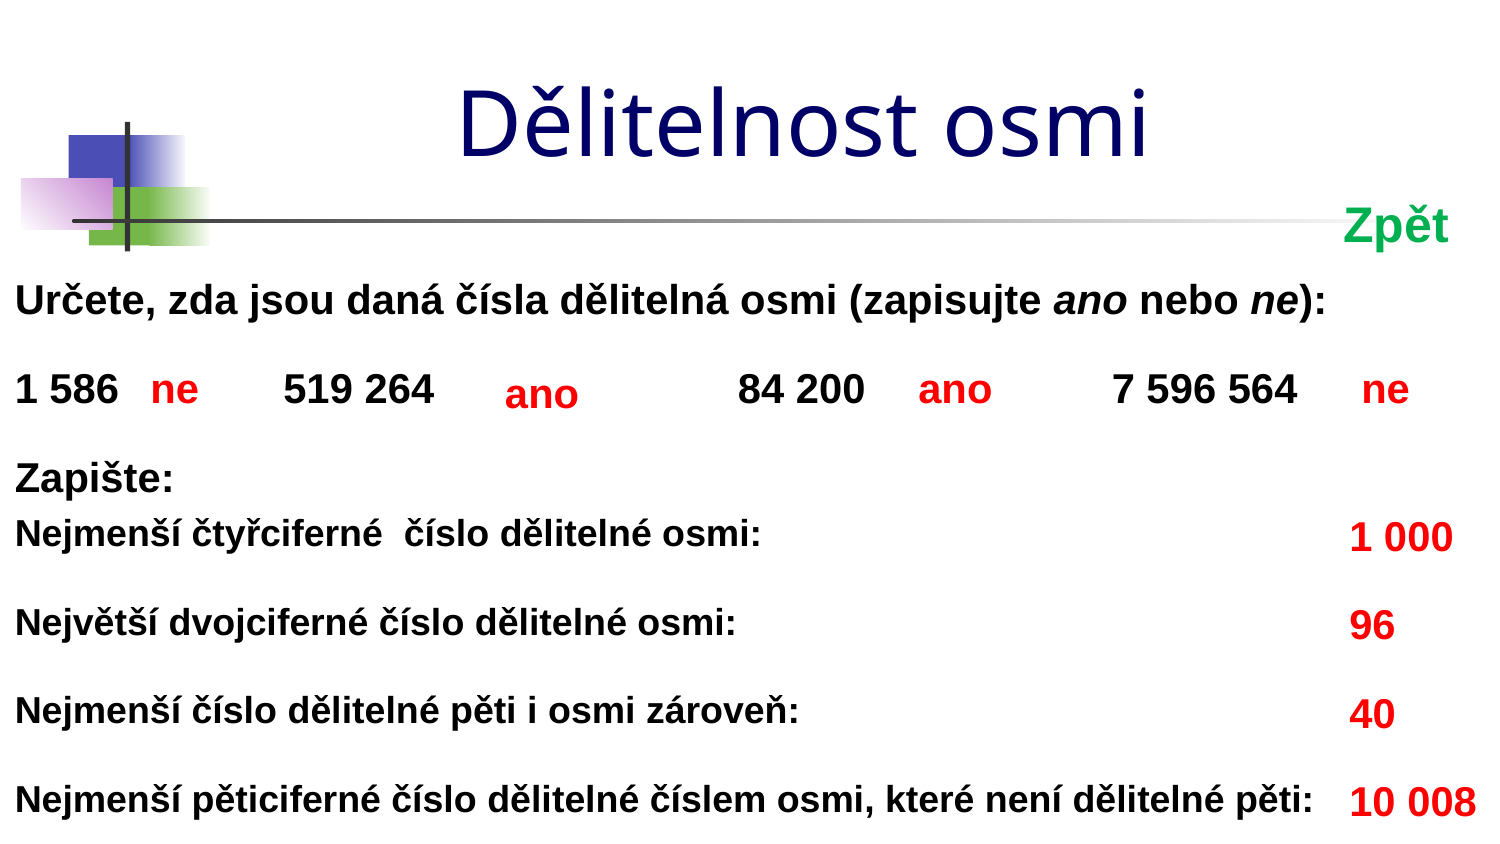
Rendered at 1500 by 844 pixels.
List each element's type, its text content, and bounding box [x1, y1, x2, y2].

text_box 1 586 [0, 354, 135, 420]
text_box ne [1346, 354, 1430, 420]
text_box ne [135, 354, 219, 420]
text_box ano [903, 354, 1024, 420]
text_box Zpět [1328, 185, 1495, 261]
text_box 1 000 [1334, 501, 1483, 567]
text_box Největší dvojciferné číslo dělitelné osmi: [0, 590, 945, 651]
text_box 40 [1334, 679, 1453, 744]
text_box 84 200 [708, 354, 895, 420]
text_box Nejmenší číslo dělitelné pěti i osmi zároveň: [0, 679, 895, 739]
text_box Zapište: [0, 442, 207, 501]
text_box 519 264 [265, 354, 452, 420]
text_box Určete, zda jsou daná čísla dělitelná osmi (zapisujte ano nebo ne): [0, 265, 1500, 331]
text_box 7 596 564 [1062, 354, 1346, 420]
text_box ano [490, 359, 611, 425]
text_box Nejmenší pěticiferné číslo dělitelné číslem osmi, které není dělitelné pěti: [0, 767, 1334, 828]
text_box 96 [1334, 590, 1414, 656]
text_box 10 008 [1334, 767, 1500, 833]
text_box Nejmenší čtyřciferné číslo dělitelné osmi: [0, 501, 813, 562]
title Dělitelnost osmi [106, 29, 1500, 210]
